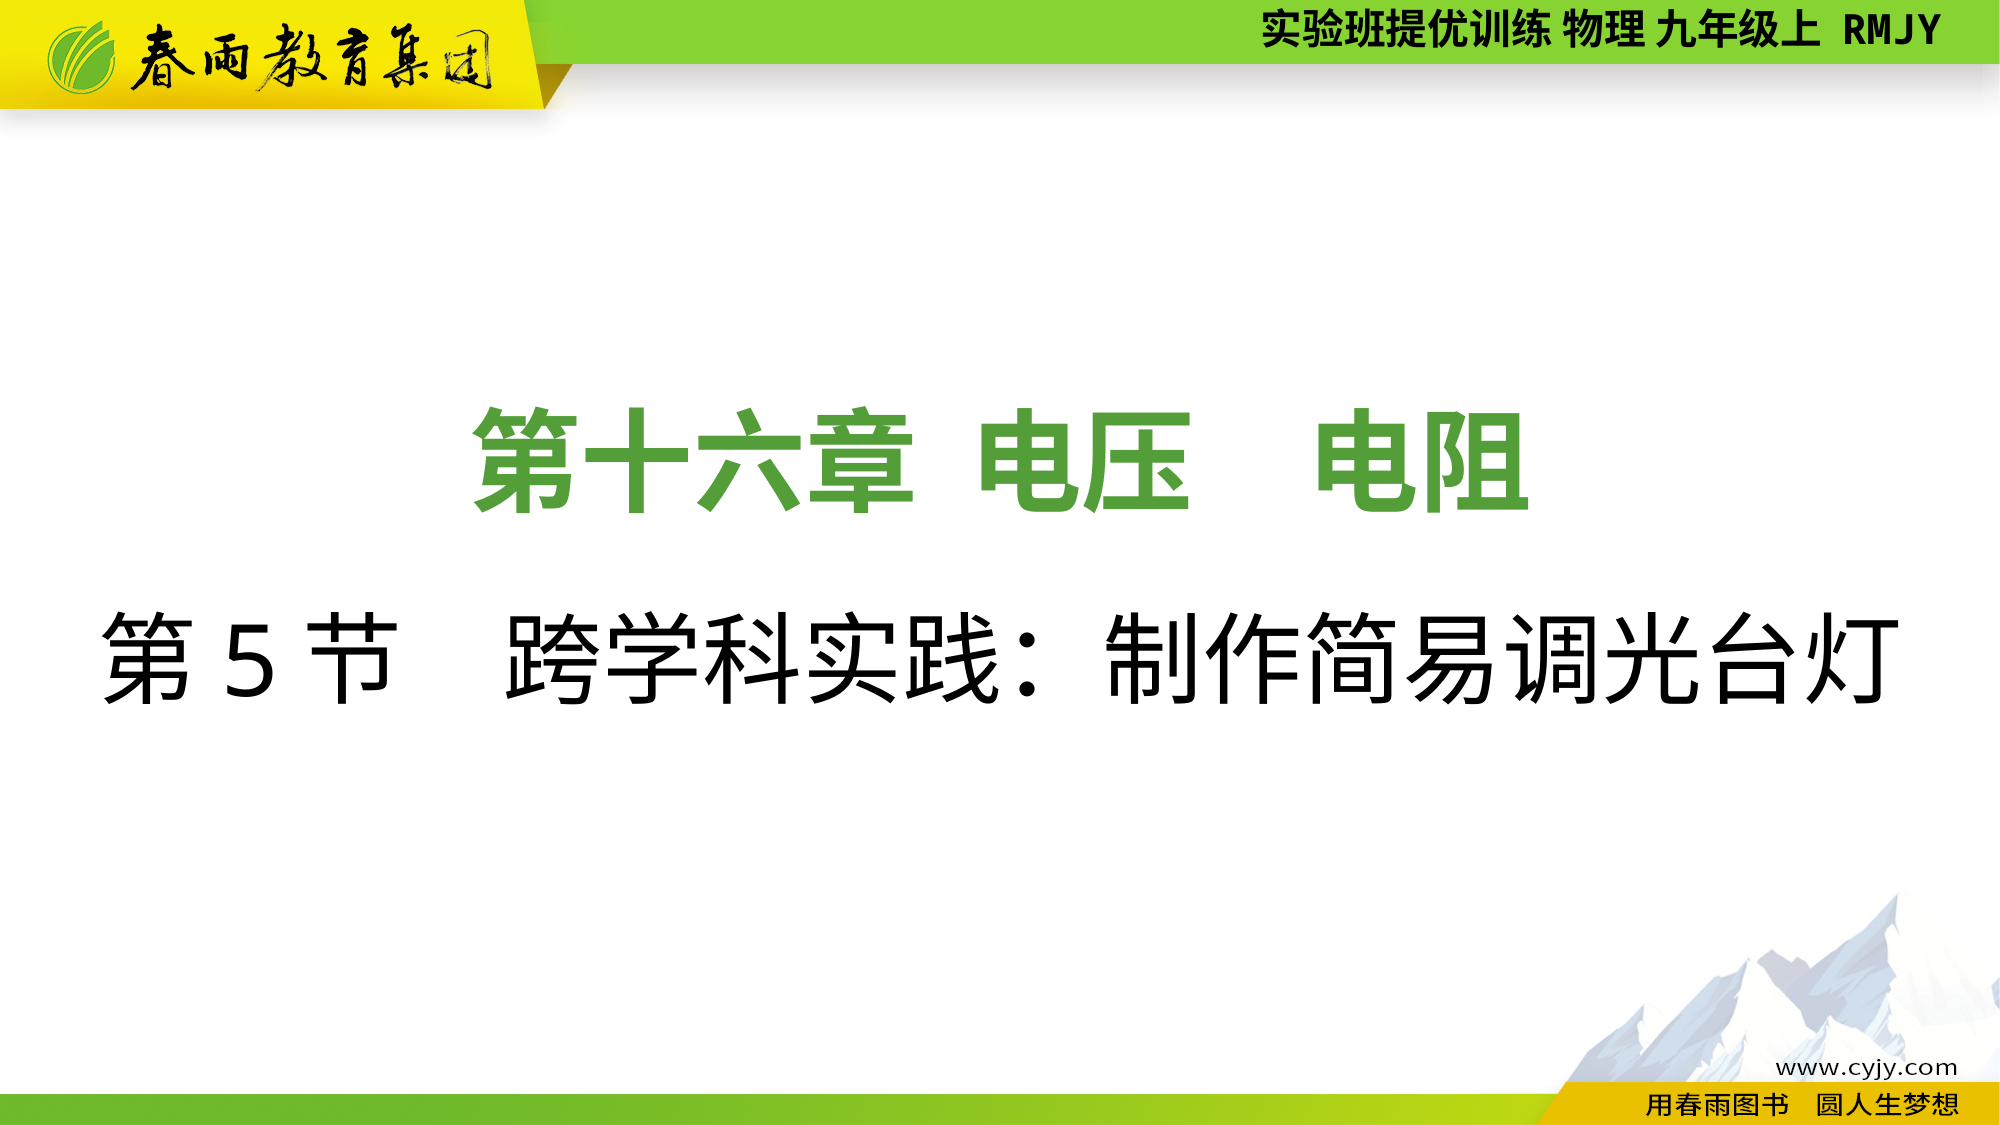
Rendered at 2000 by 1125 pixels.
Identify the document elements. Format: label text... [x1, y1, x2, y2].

text_box 第5节 跨学科实践：制作简易调光台灯 [54, 528, 1946, 724]
picture [0, 0, 2000, 1125]
text_box 第十六章 电压 电阻 [54, 316, 1946, 528]
